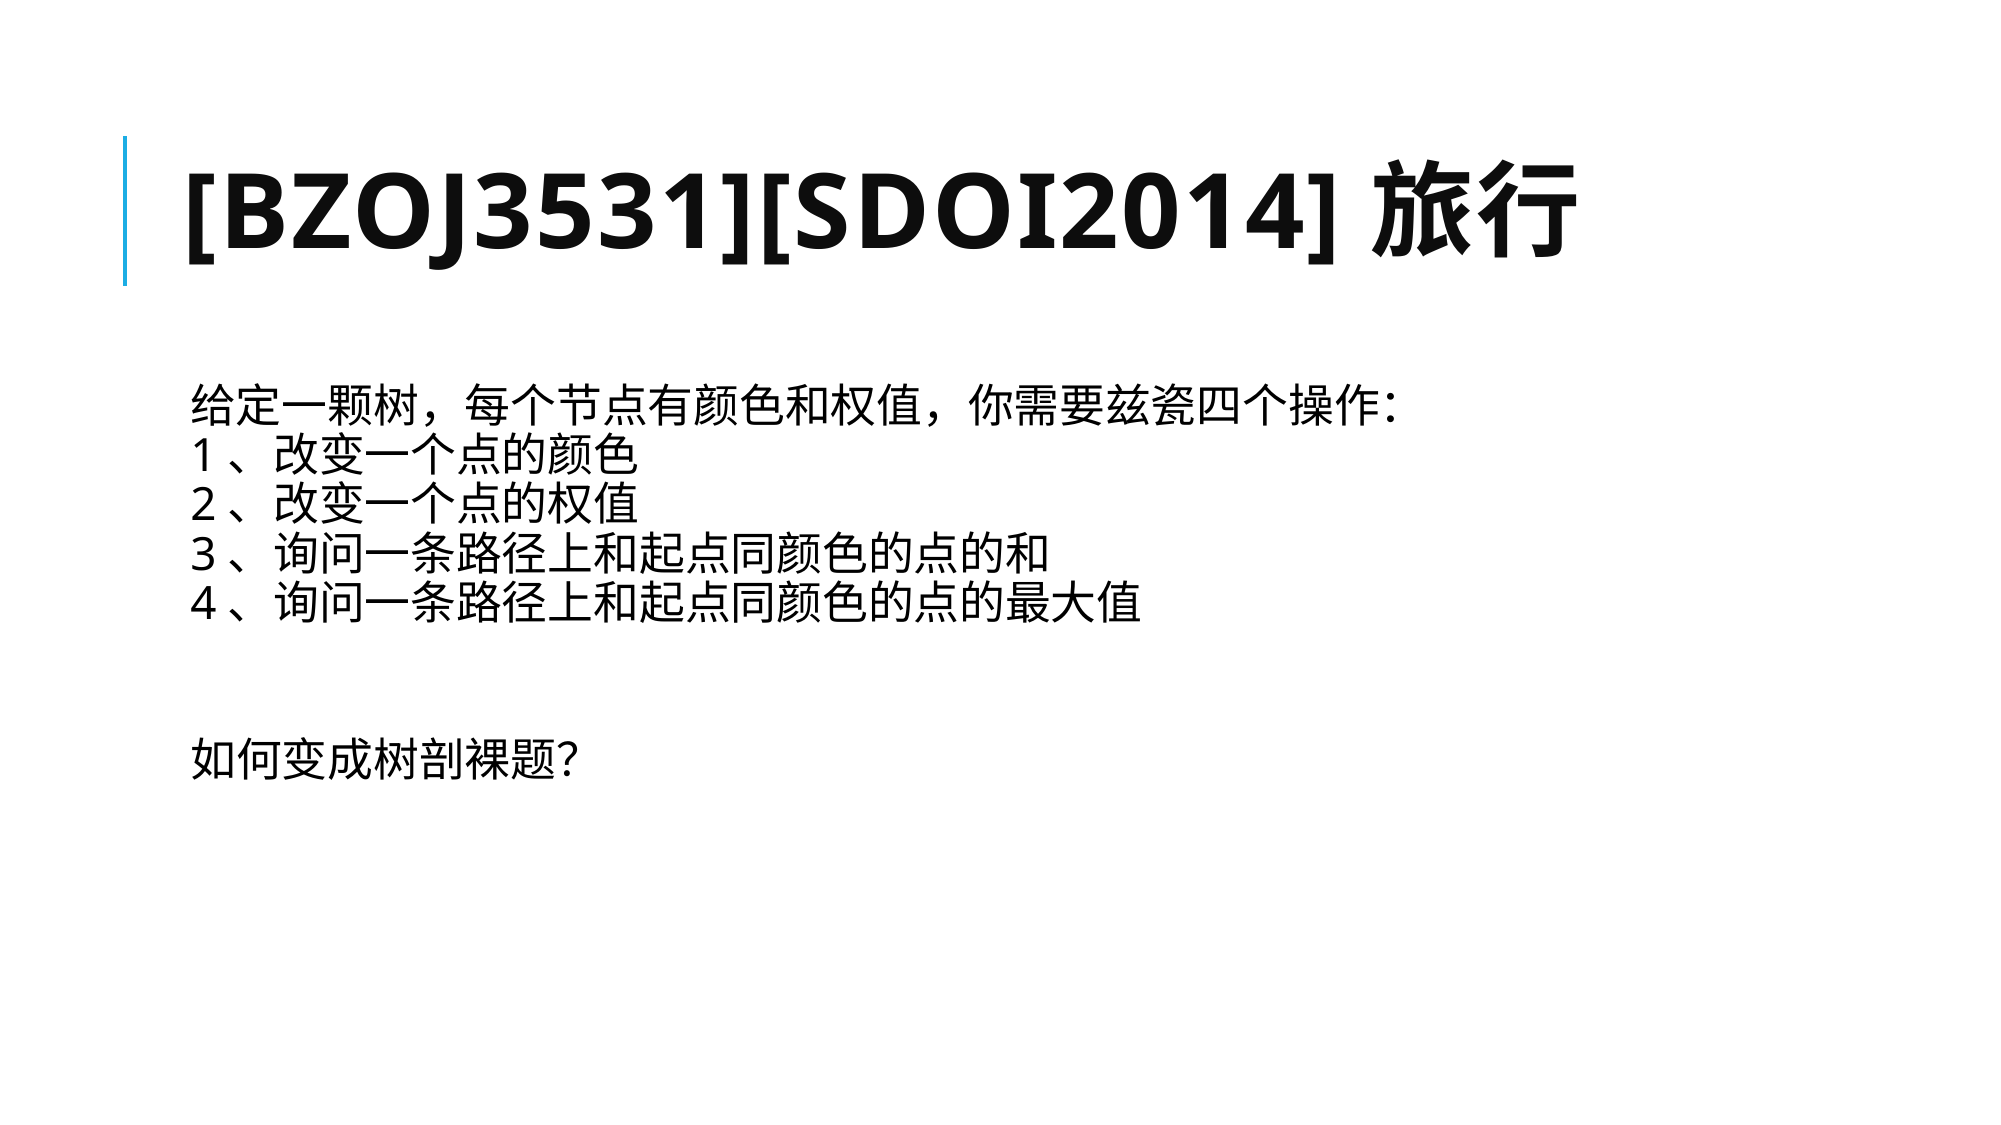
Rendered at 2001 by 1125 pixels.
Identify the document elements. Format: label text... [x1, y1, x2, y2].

title [bzoj3531][SDOI2014]旅行 [168, 96, 1763, 342]
list 给定一颗树，每个节点有颜色和权值，你需要兹瓷四个操作： 1、改变一个点的颜色 2、改变一个点的权值 3、询问一条路径上和起点同颜色的点的和 4、询问一条路径上和起点同颜色的点的最大值 如何变成树剖裸题？ [168, 375, 1763, 1035]
